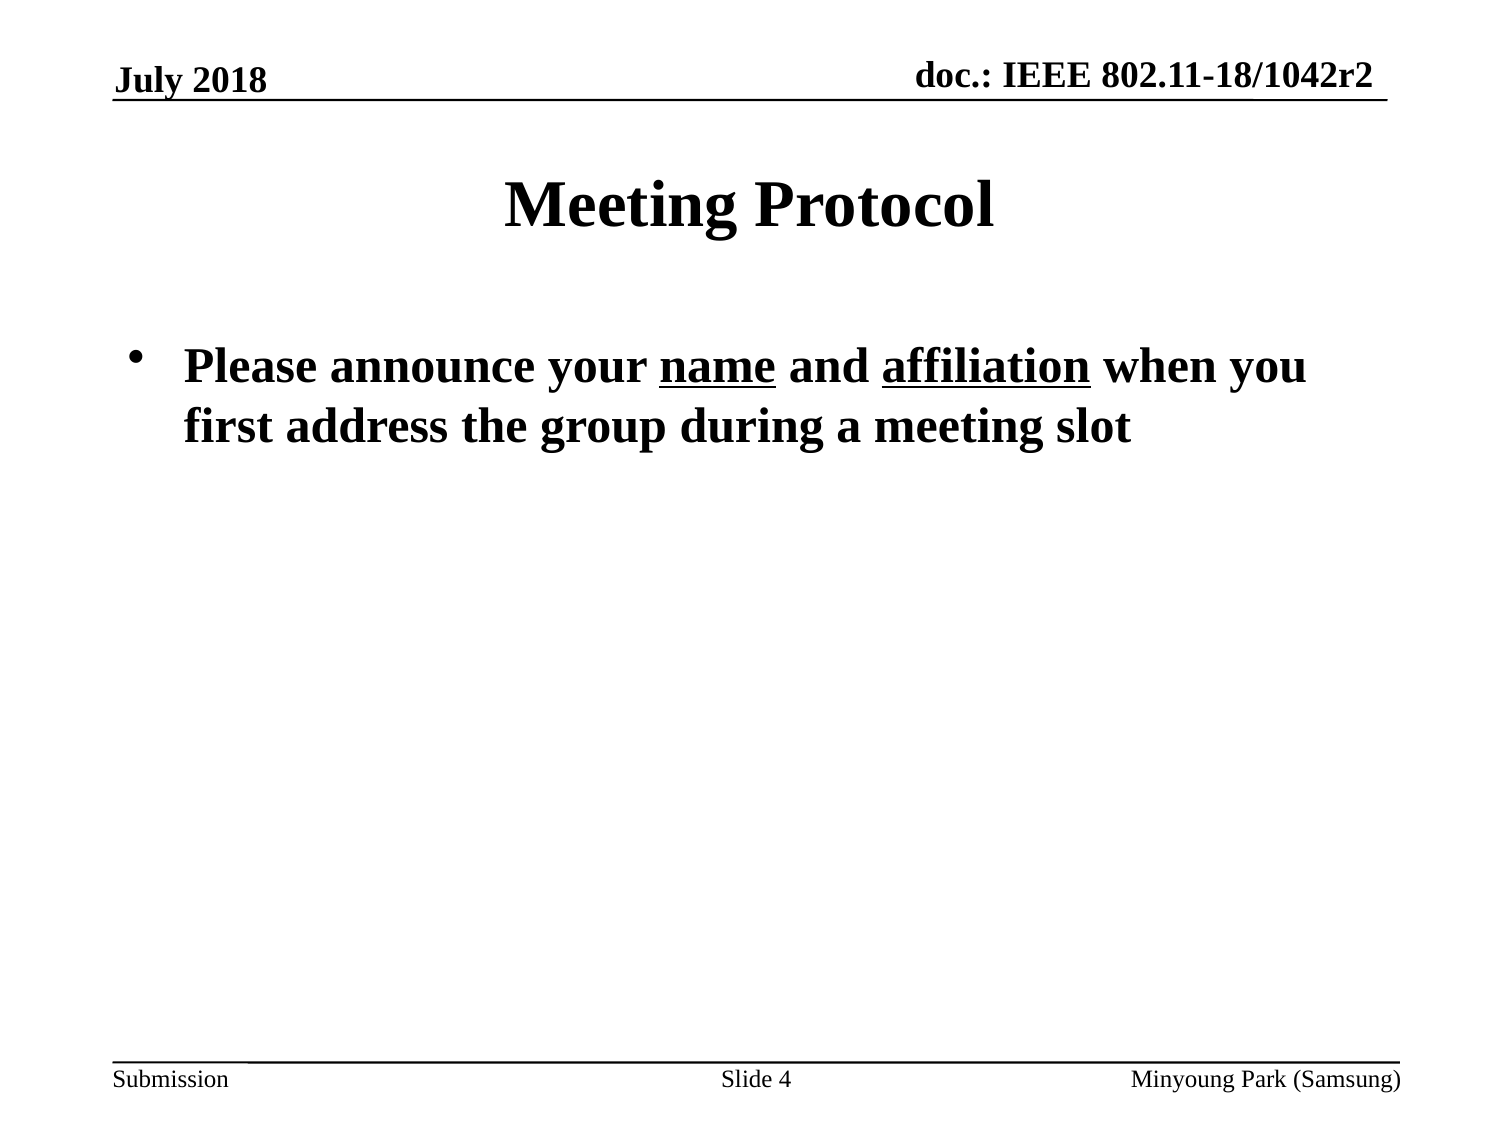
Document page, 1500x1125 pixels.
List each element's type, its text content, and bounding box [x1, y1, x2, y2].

footer Minyoung Park (Samsung) [949, 1061, 1402, 1093]
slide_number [114, 54, 335, 101]
list Please announce your name and affiliation when you first address the group during a meeting slot [112, 324, 1388, 1000]
title Meeting Protocol [112, 112, 1388, 288]
slide_number Slide 4 [712, 1061, 800, 1093]
